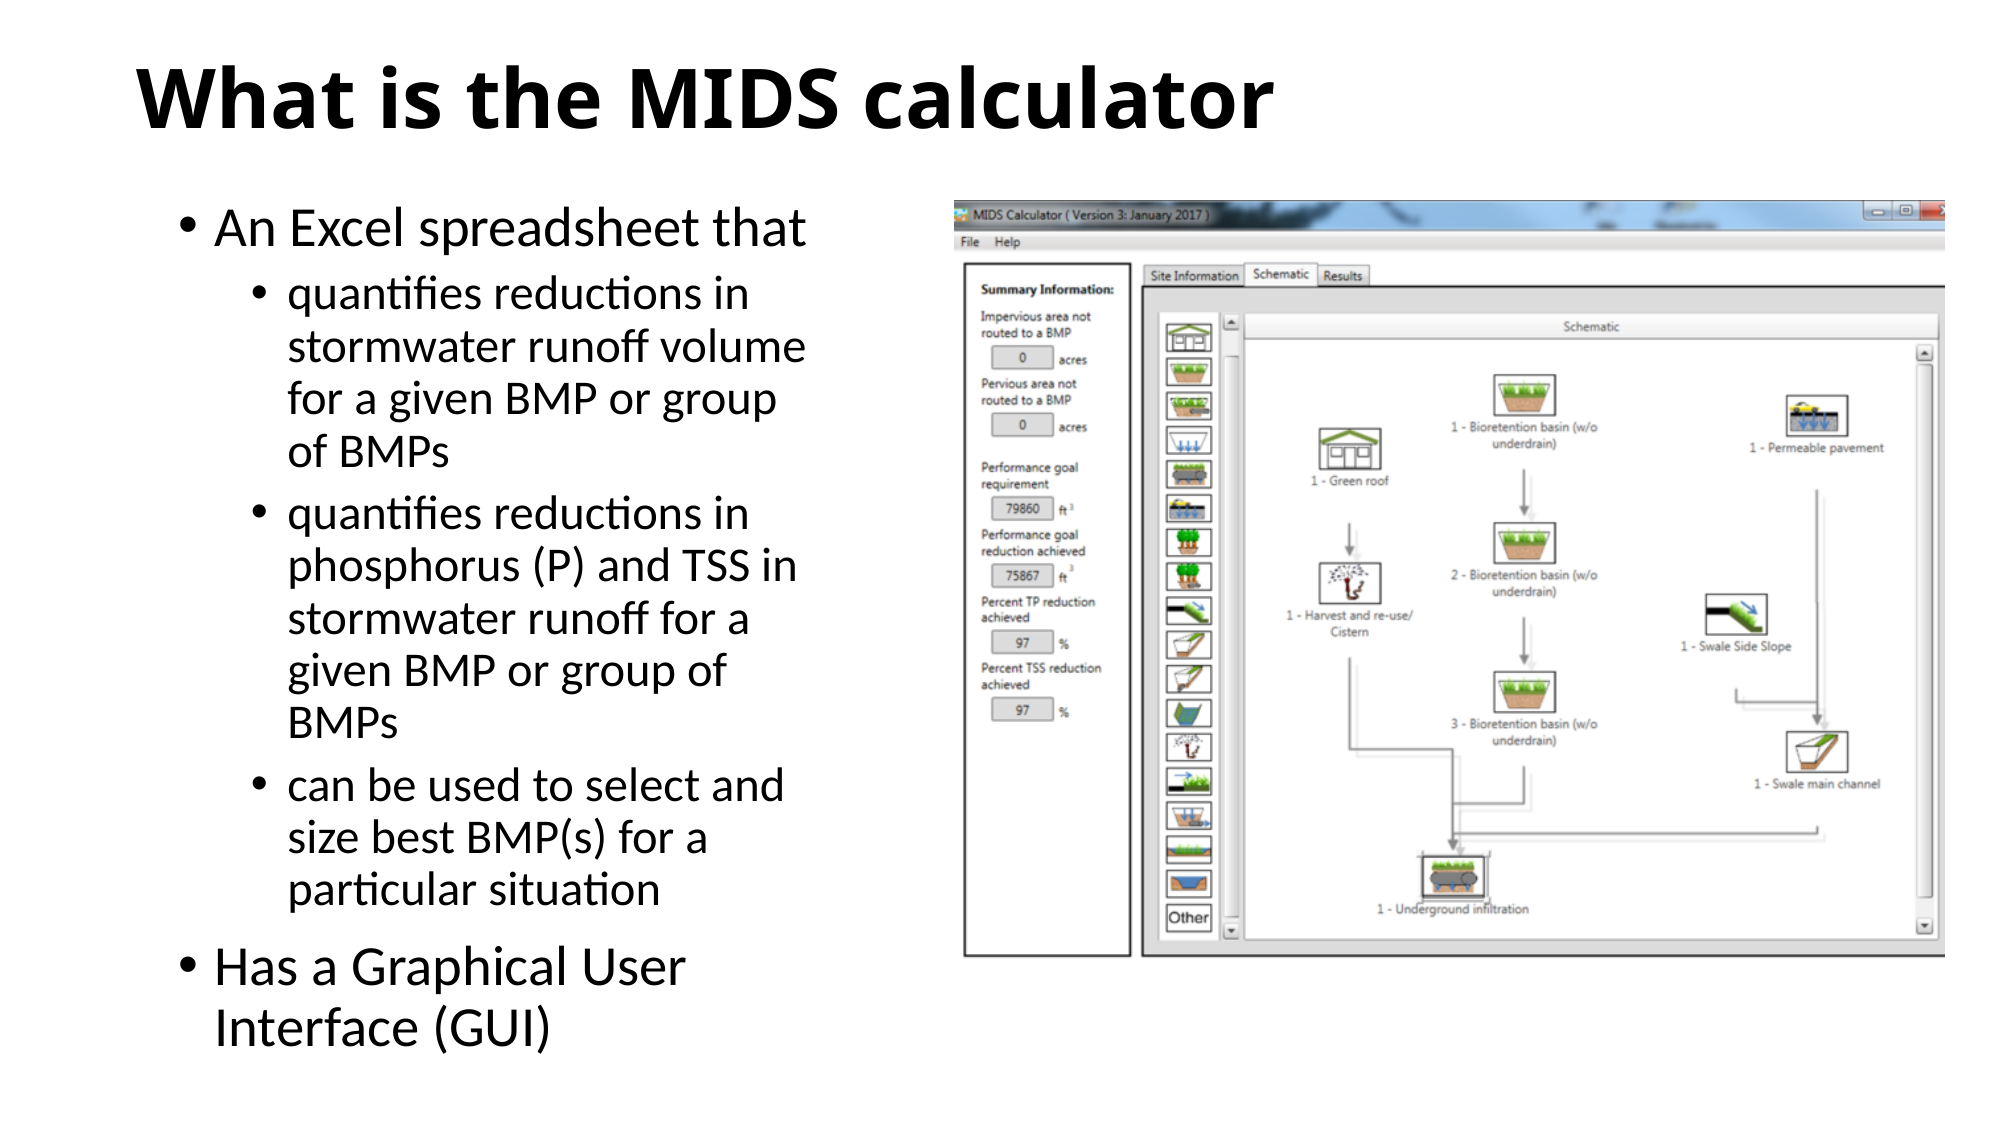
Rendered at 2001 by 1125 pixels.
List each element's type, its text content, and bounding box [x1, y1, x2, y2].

title What is the MIDS calculator [121, 39, 1324, 165]
picture [954, 200, 1945, 961]
list An Excel spreadsheet that quantifies reductions in stormwater runoff volume for a given BMP or group of BMPs quantifies reductions in phosphorus (P) and TSS in stormwater runoff for a given BMP or group of BMPs can be used to select and size best BMP(s) for a particular situation Has a Graphical User Interface (GUI) [163, 189, 826, 1090]
